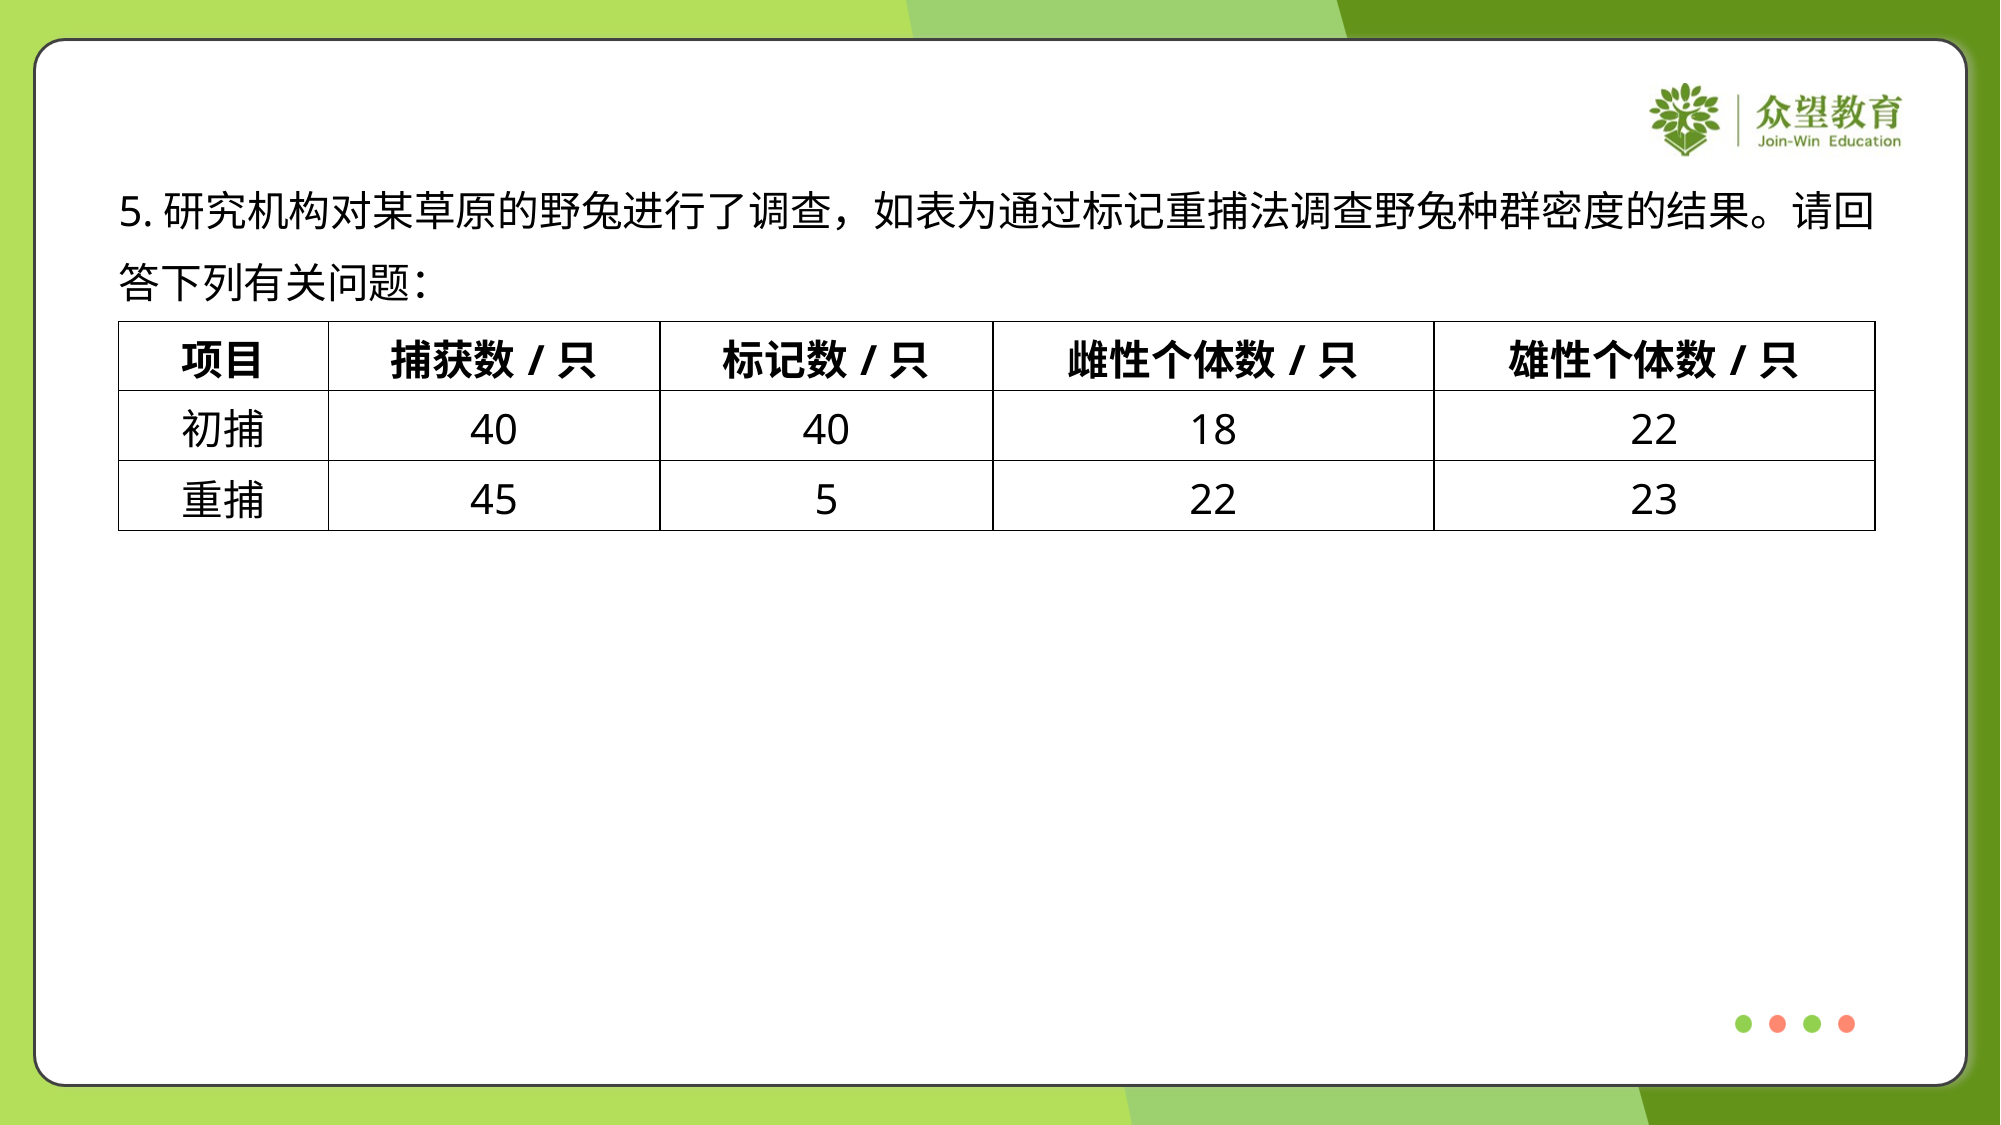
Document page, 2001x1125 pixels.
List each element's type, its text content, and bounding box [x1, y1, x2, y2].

table_cell 22 [1435, 391, 1874, 460]
table_header 雌性个体数/只 [994, 322, 1433, 390]
text_box 5.研究机构对某草原的野兔进行了调查，如表为通过标记重捕法调查野兔种群密度的结果。请回 答下列有关问题： [118, 159, 1883, 300]
table_header 项目 [119, 322, 328, 390]
table_cell 40 [661, 391, 992, 460]
table_cell 5 [661, 461, 992, 530]
table_header 标记数/只 [661, 322, 992, 390]
table_cell 重捕 [119, 461, 328, 530]
table_header 捕获数/只 [329, 322, 659, 390]
table_cell 初捕 [119, 391, 328, 460]
table_cell 45 [329, 461, 659, 530]
table_header 雄性个体数/只 [1435, 322, 1874, 390]
table_cell 18 [994, 391, 1433, 460]
table_cell 23 [1435, 461, 1874, 530]
picture [0, 0, 2000, 1125]
table_cell 22 [994, 461, 1433, 530]
table_cell 40 [329, 391, 659, 460]
